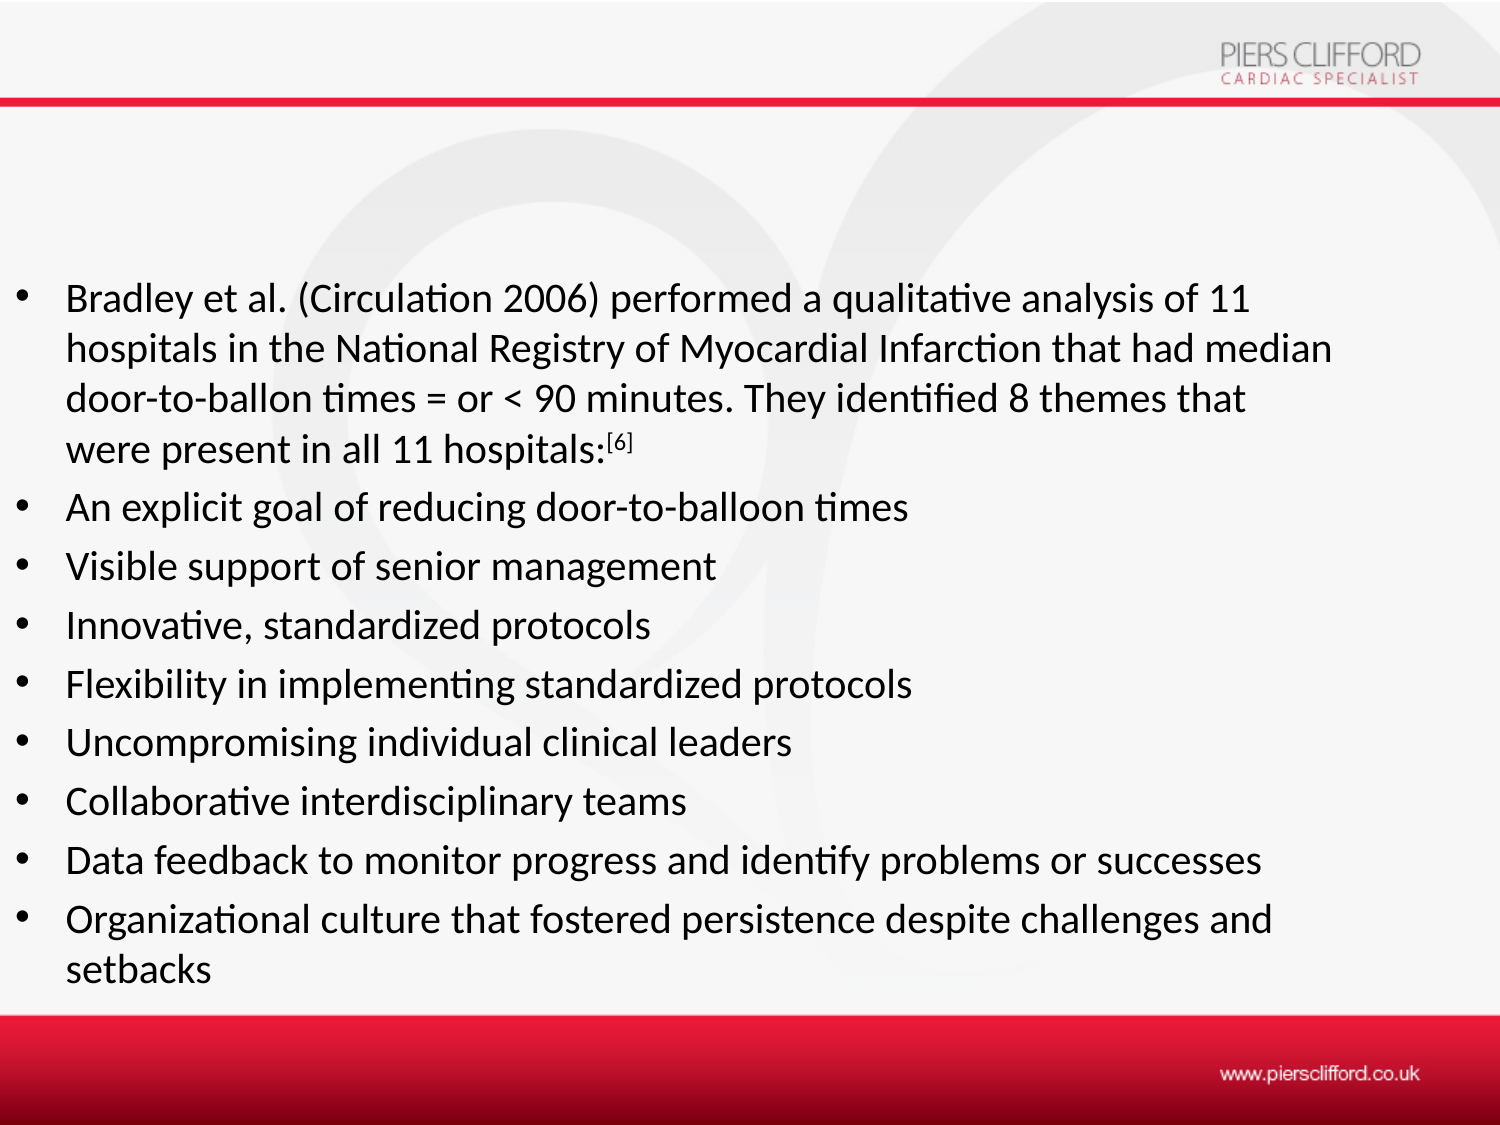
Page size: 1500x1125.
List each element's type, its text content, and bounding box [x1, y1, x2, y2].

picture [0, 2, 1500, 1125]
list Bradley et al. (Circulation 2006) performed a qualitative analysis of 11 hospitals in the National Registry of Myocardial Infarction that had median door-to-ballon times = or < 90 minutes. They identified 8 themes that were present in all 11 hospitals:[6] An explicit goal of reducing door-to-balloon times Visible support of senior management Innovative, standardized protocols Flexibility in implementing standardized protocols Uncompromising individual clinical leaders Collaborative interdisciplinary teams Data feedback to monitor progress and identify problems or successes Organizational culture that fostered persistence despite challenges and setbacks [0, 262, 1351, 1006]
